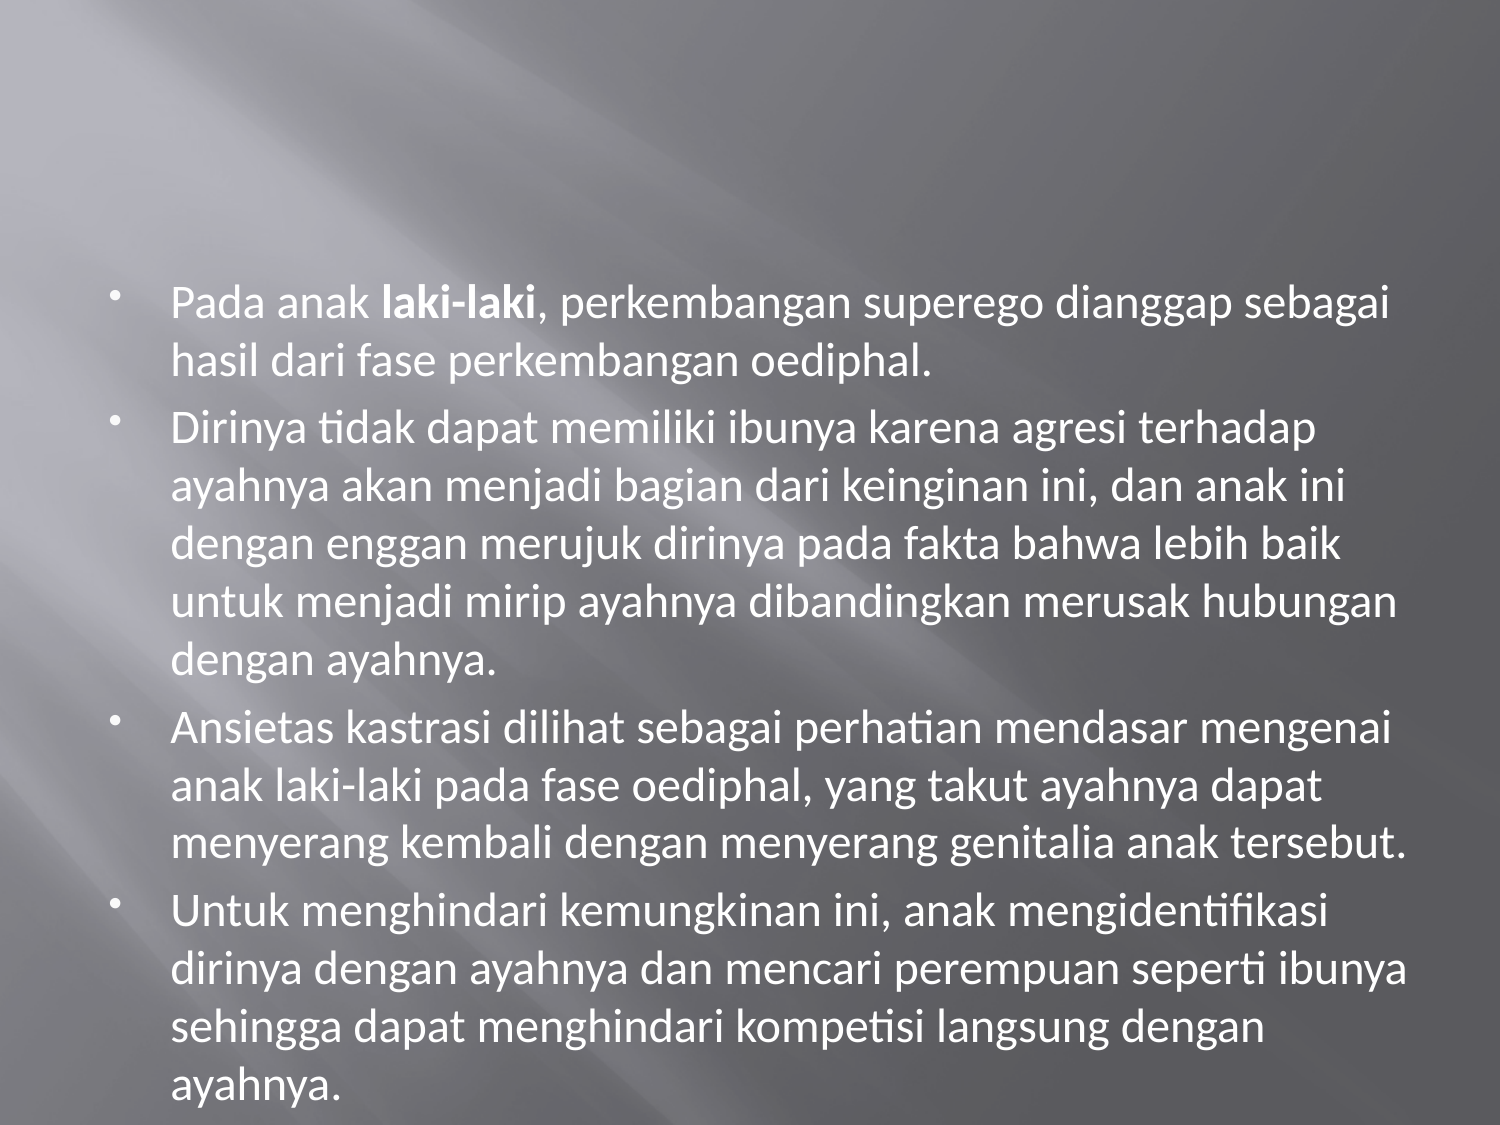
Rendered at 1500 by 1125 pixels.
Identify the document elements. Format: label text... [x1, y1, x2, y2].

list Pada anak laki-laki, perkembangan superego dianggap sebagai hasil dari fase perkembangan oediphal. Dirinya tidak dapat memiliki ibunya karena agresi terhadap ayahnya akan menjadi bagian dari keinginan ini, dan anak ini dengan enggan merujuk dirinya pada fakta bahwa lebih baik untuk menjadi mirip ayahnya dibandingkan merusak hubungan dengan ayahnya. Ansietas kastrasi dilihat sebagai perhatian mendasar mengenai anak laki-laki pada fase oediphal, yang takut ayahnya dapat menyerang kembali dengan menyerang genitalia anak tersebut. Untuk menghindari kemungkinan ini, anak mengidentifikasi dirinya dengan ayahnya dan mencari perempuan seperti ibunya sehingga dapat menghindari kompetisi langsung dengan ayahnya. [75, 262, 1425, 1125]
